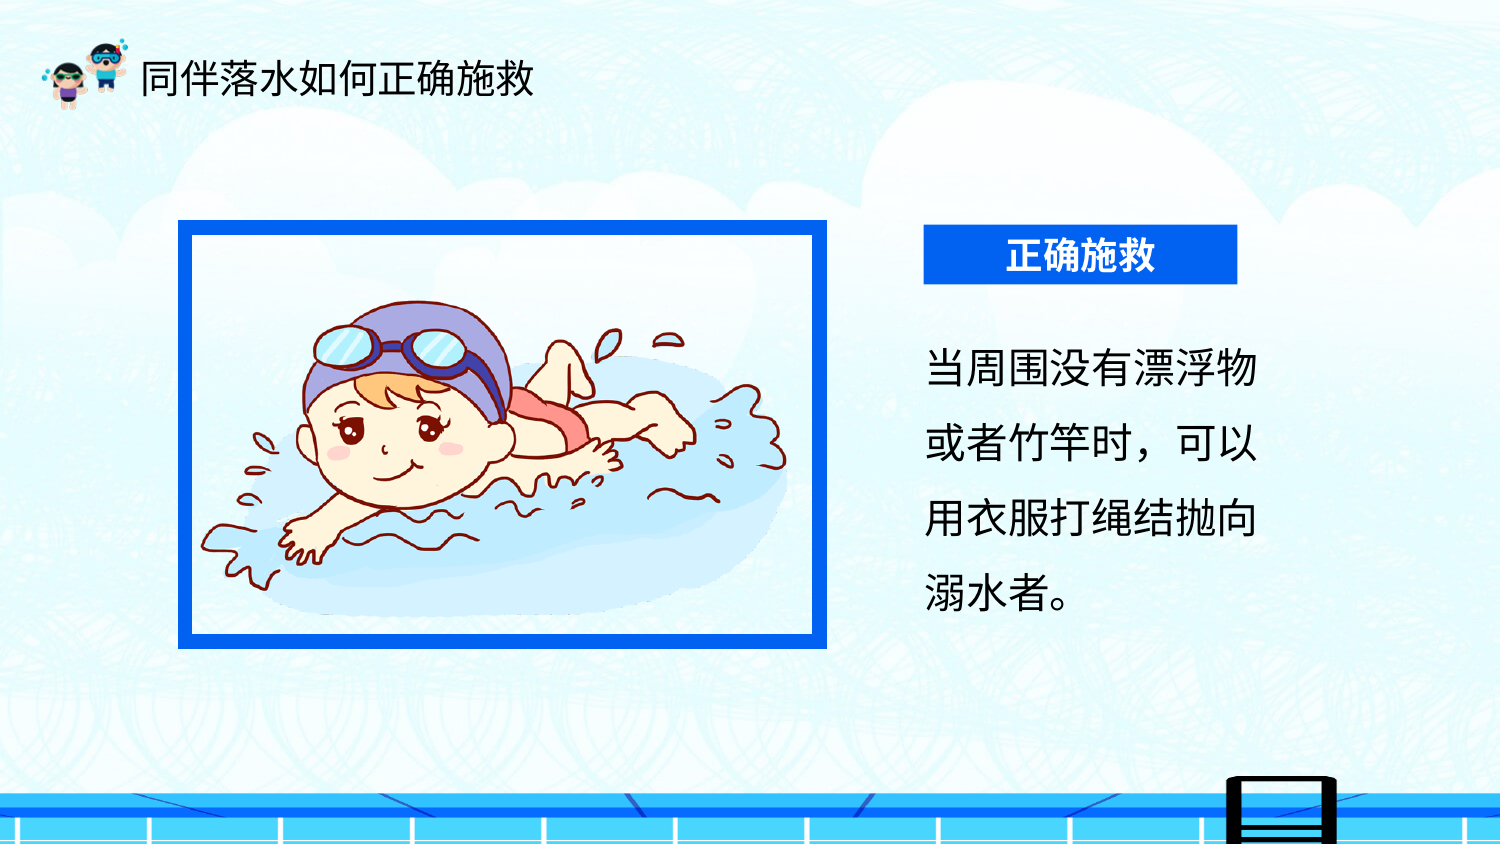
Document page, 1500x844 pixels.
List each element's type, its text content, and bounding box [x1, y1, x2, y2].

picture [0, 0, 1500, 844]
text_box 正确施救 [923, 224, 1238, 285]
text_box 当周围没有漂浮物或者竹竿时，可以用衣服打绳结抛向溺水者。 [909, 309, 1275, 625]
